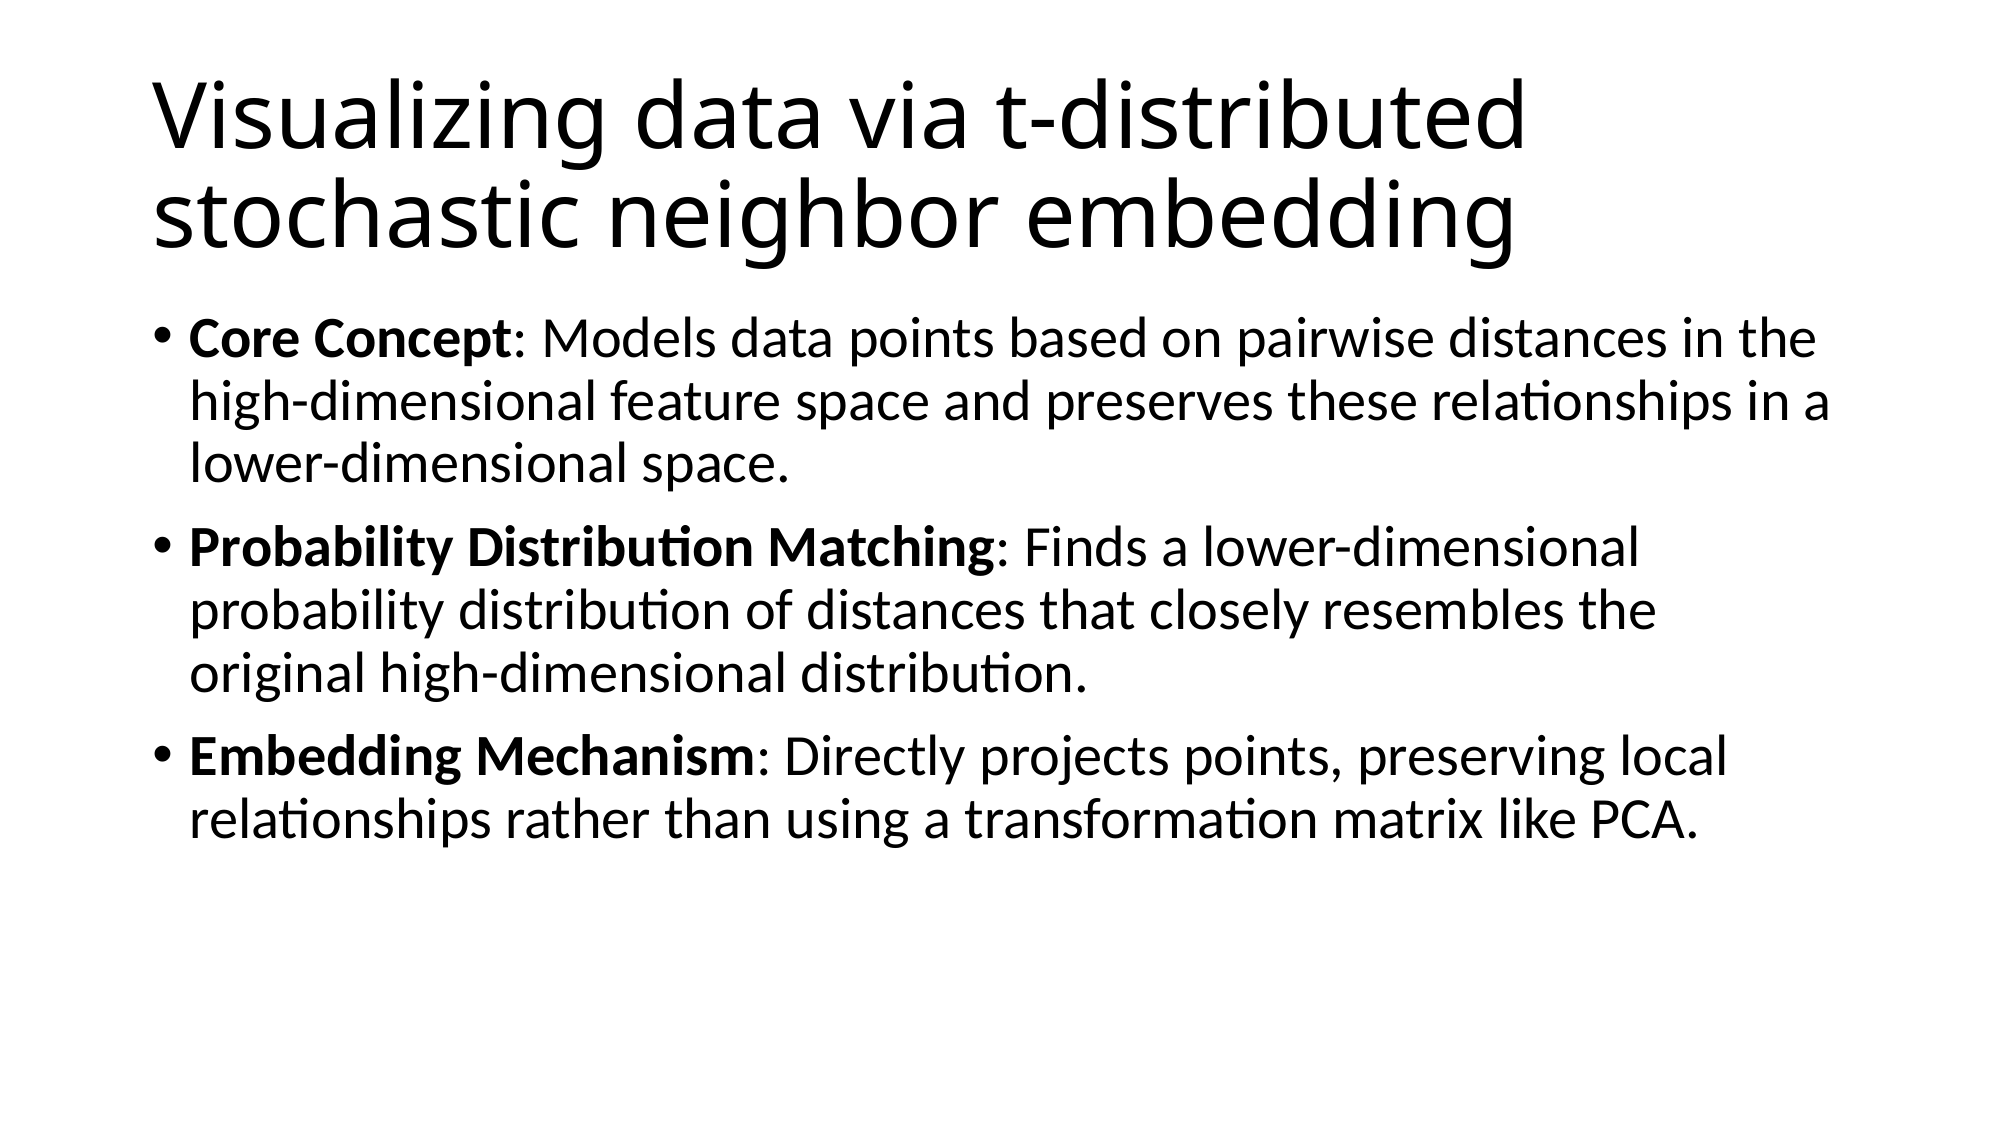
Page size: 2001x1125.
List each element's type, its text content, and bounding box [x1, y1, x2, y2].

title Visualizing data via t-distributed stochastic neighbor embedding [137, 59, 1863, 278]
list Core Concept: Models data points based on pairwise distances in the high-dimensional feature space and preserves these relationships in a lower-dimensional space. Probability Distribution Matching: Finds a lower-dimensional probability distribution of distances that closely resembles the original high-dimensional distribution. Embedding Mechanism: Directly projects points, preserving local relationships rather than using a transformation matrix like PCA. [137, 299, 1863, 1014]
